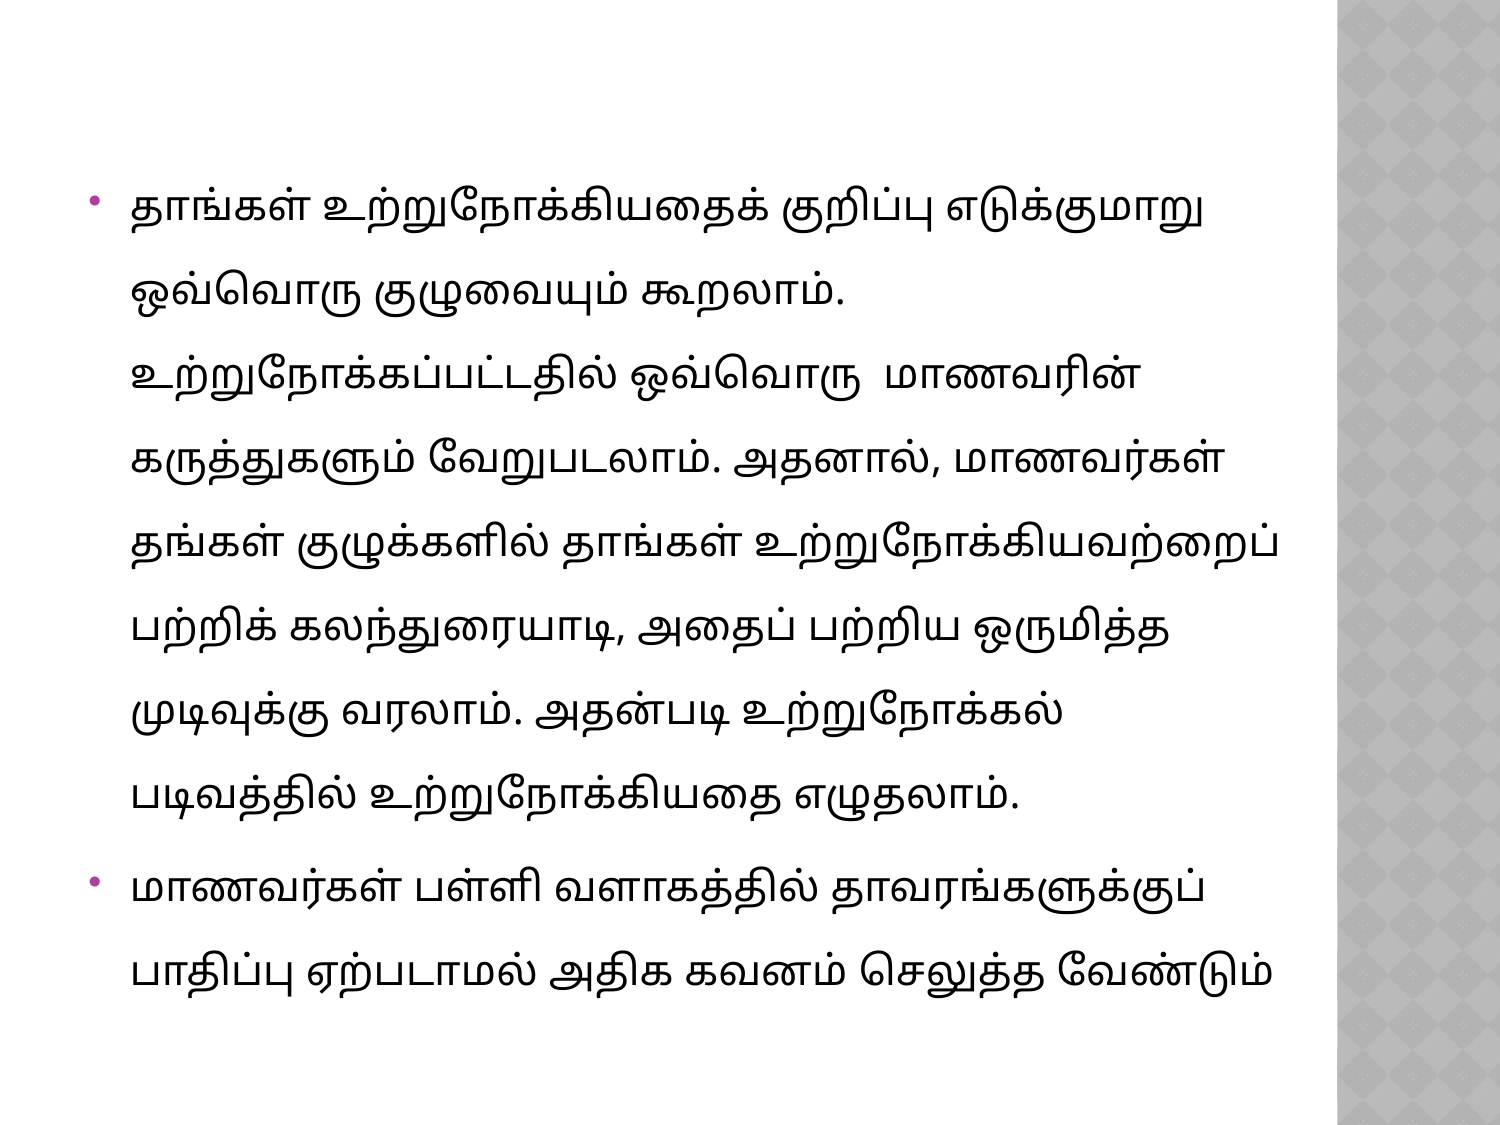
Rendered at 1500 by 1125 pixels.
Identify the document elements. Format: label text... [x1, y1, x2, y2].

list தாங்கள் உற்றுநோக்கியதைக் குறிப்பு எடுக்குமாறு ஒவ்வொரு குழுவையும் கூறலாம். உற்றுநோக்கப்பட்டதில் ஒவ்வொரு மாணவரின் கருத்துகளும் வேறுபடலாம். அதனால், மாணவர்கள் தங்கள் குழுக்களில் தாங்கள் உற்றுநோக்கியவற்றைப் பற்றிக் கலந்துரையாடி, அதைப் பற்றிய ஒருமித்த முடிவுக்கு வரலாம். அதன்படி உற்றுநோக்கல் படிவத்தில் உற்றுநோக்கியதை எழுதலாம். மாணவர்கள் பள்ளி வளாகத்தில் தாவரங்களுக்குப் பாதிப்பு ஏற்படாமல் அதிக கவனம் செலுத்த வேண்டும் [75, 137, 1300, 1062]
